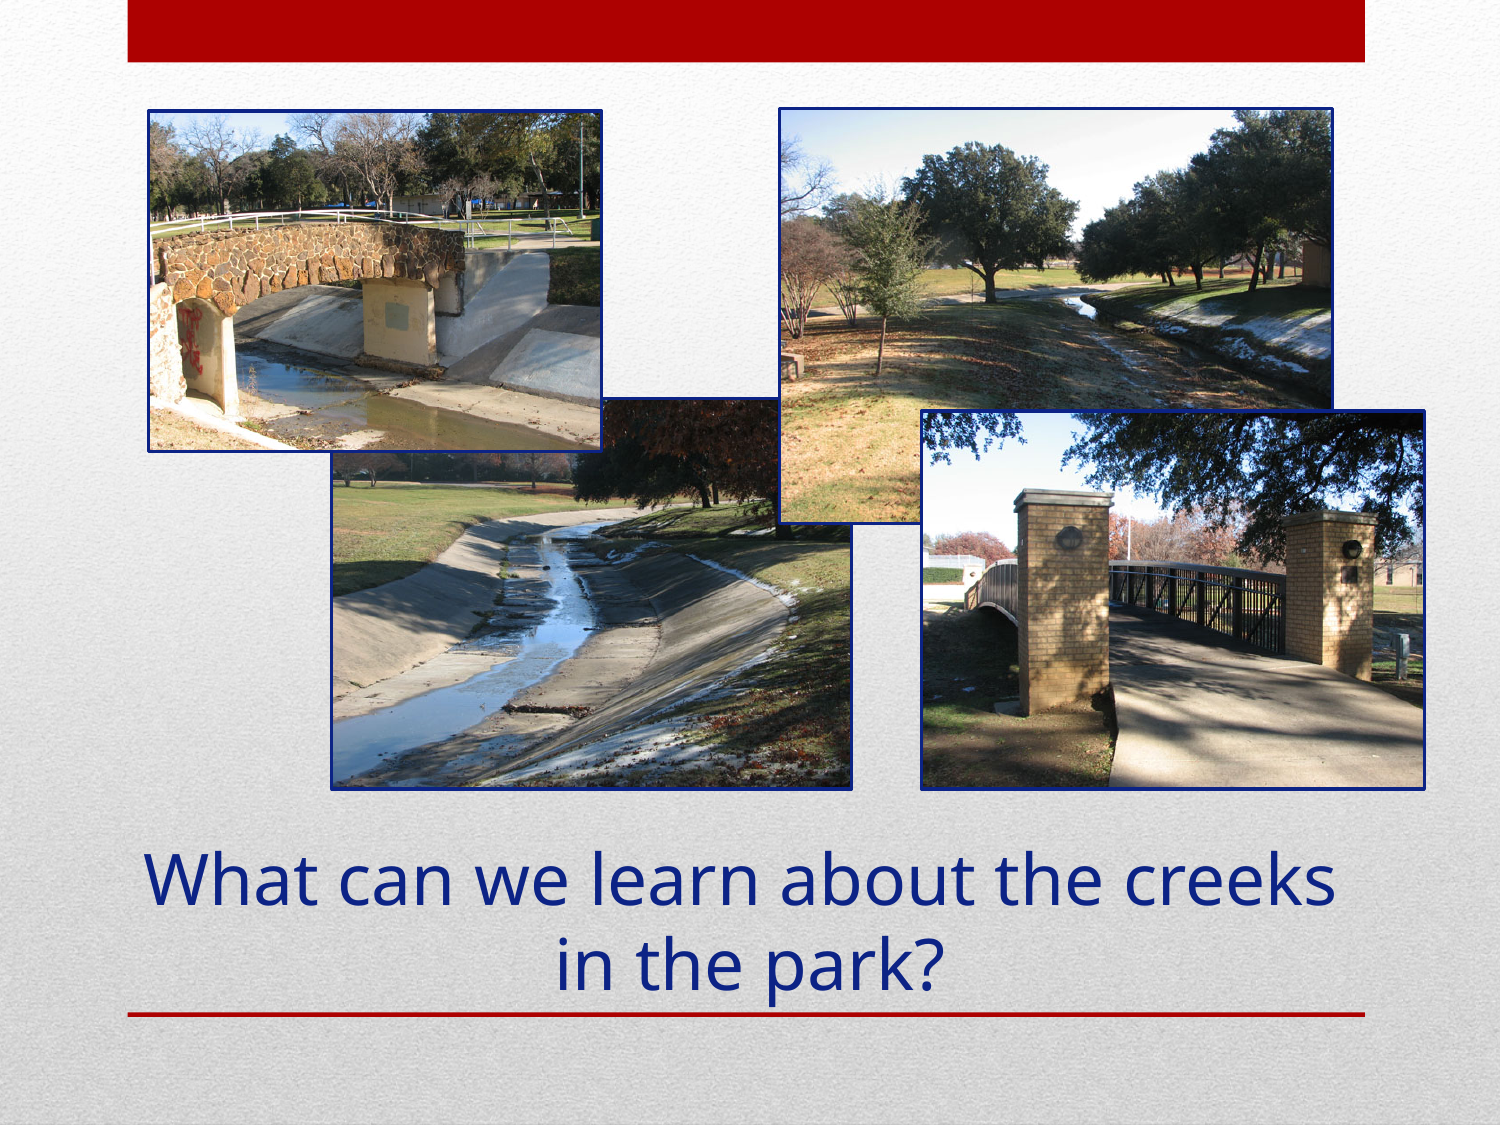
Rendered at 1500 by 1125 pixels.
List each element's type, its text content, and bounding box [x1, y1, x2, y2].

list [332, 399, 851, 789]
title What can we learn about the creeks in the park? [125, 750, 1375, 1013]
picture [149, 111, 601, 451]
picture [780, 108, 1424, 789]
